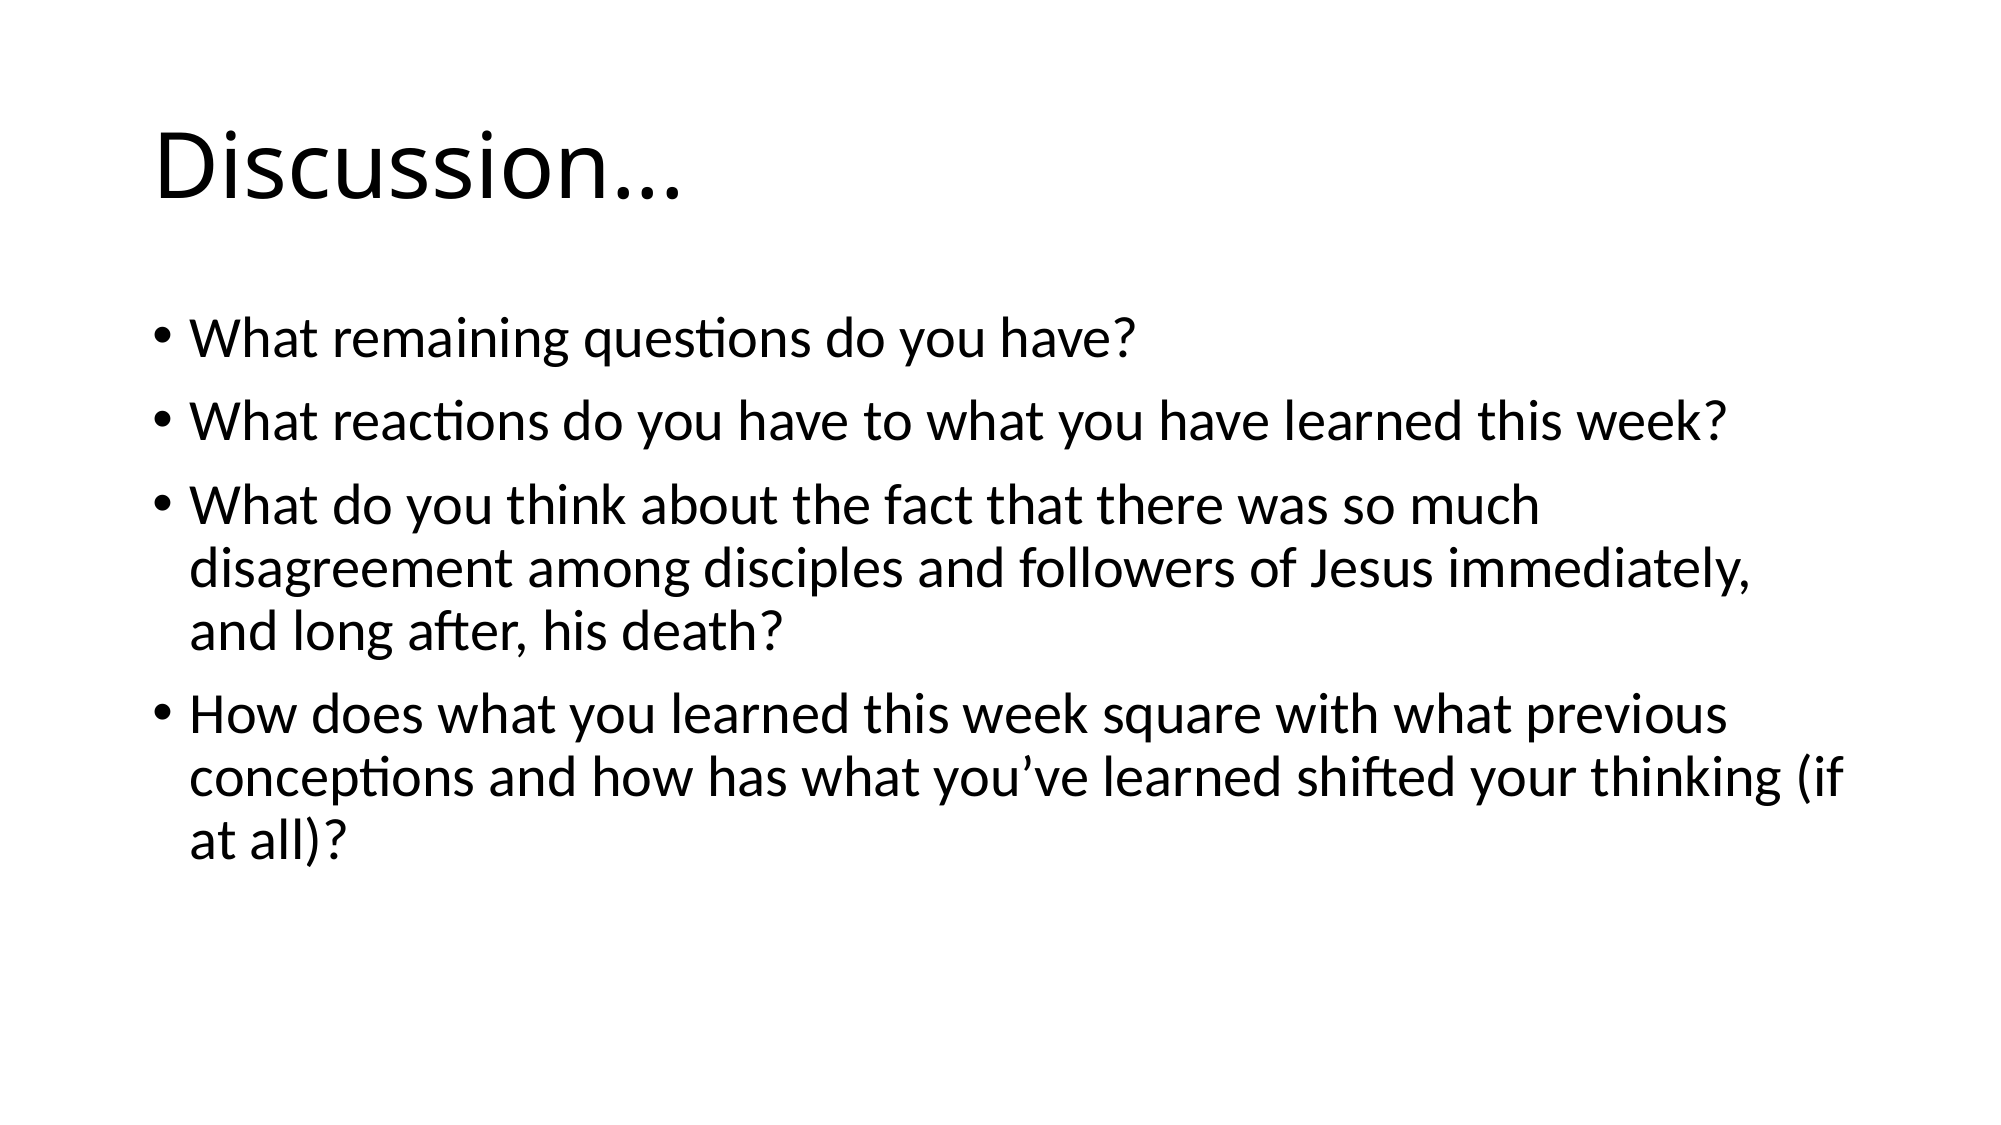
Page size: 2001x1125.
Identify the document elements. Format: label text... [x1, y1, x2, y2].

list What remaining questions do you have? What reactions do you have to what you have learned this week? What do you think about the fact that there was so much disagreement among disciples and followers of Jesus immediately, and long after, his death? How does what you learned this week square with what previous conceptions and how has what you’ve learned shifted your thinking (if at all)? [137, 299, 1863, 1014]
title Discussion... [137, 59, 1863, 278]
